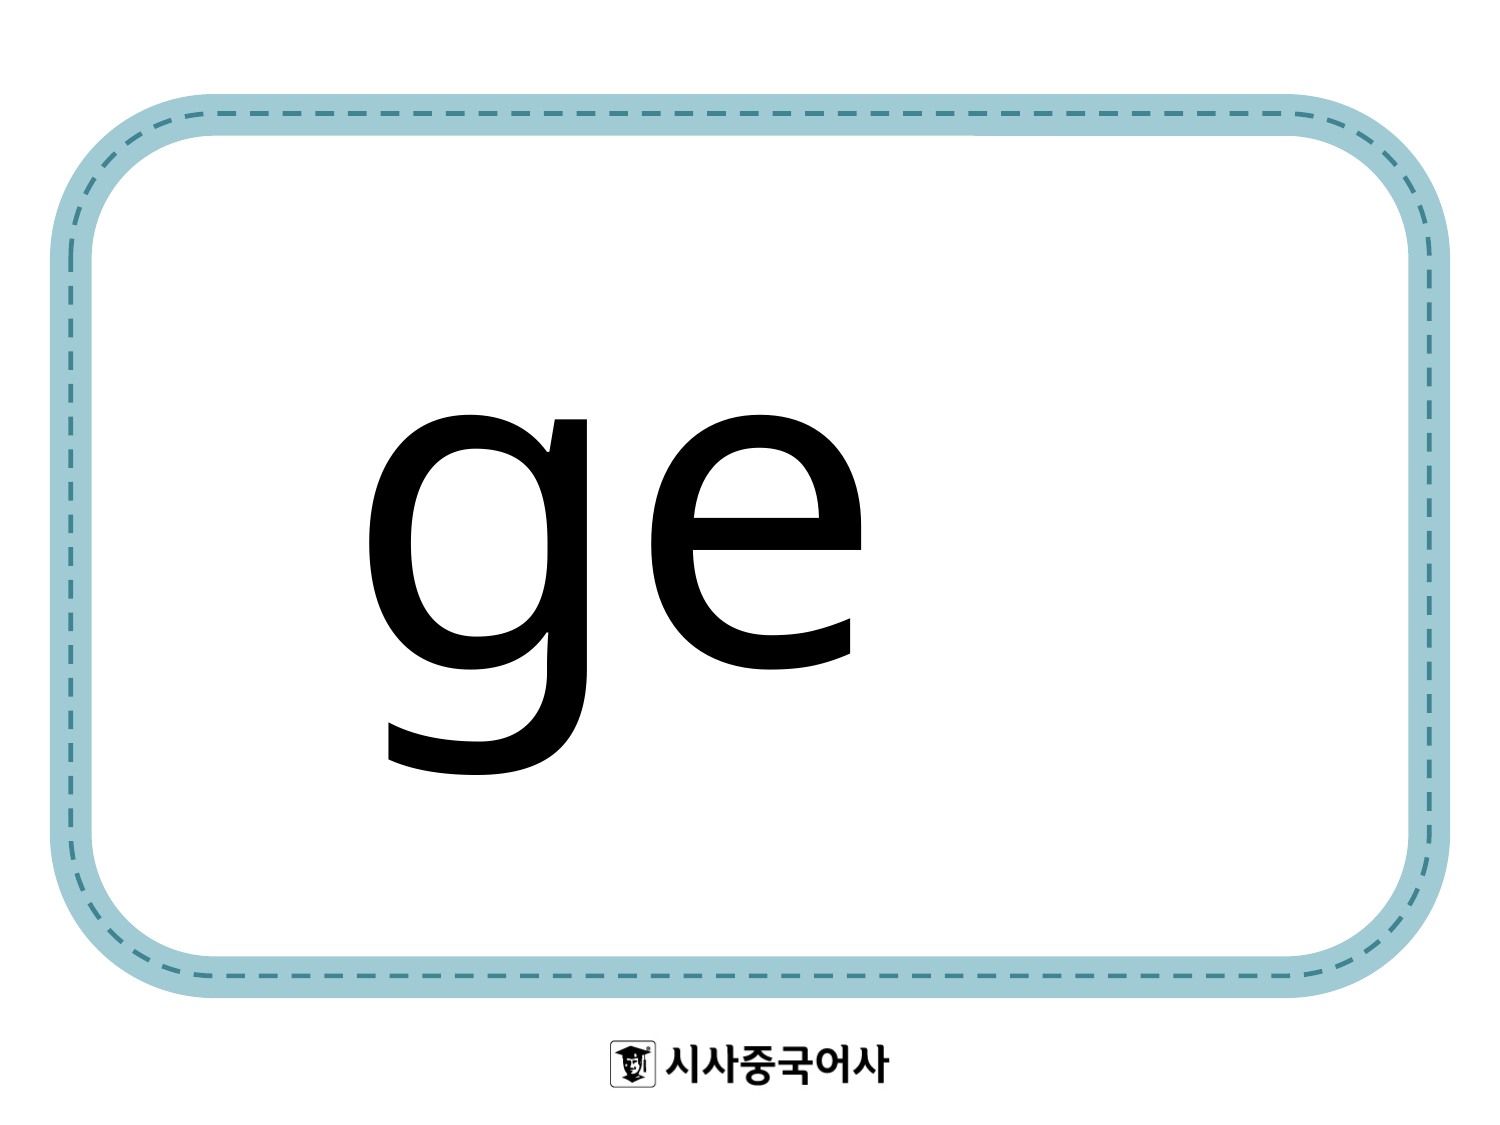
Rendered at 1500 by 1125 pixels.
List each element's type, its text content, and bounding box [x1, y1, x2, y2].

text_box ge [145, 125, 1354, 788]
picture [602, 1034, 898, 1094]
